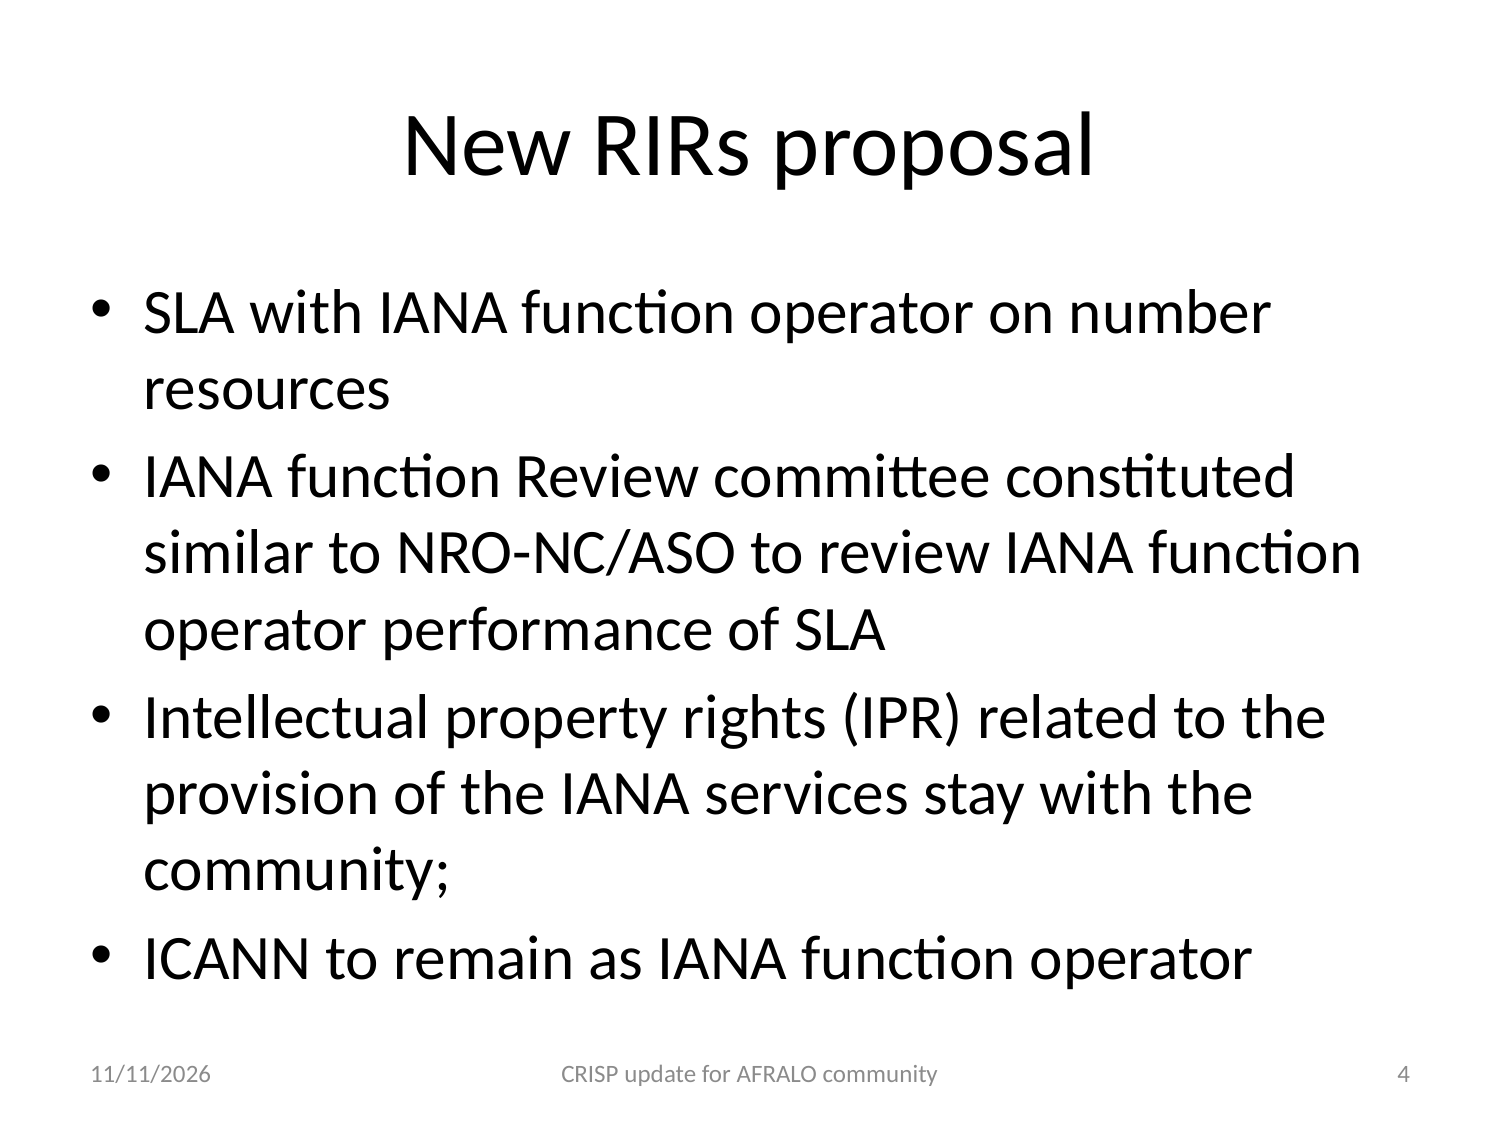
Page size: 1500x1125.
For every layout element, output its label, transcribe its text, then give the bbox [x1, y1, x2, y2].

slide_number 4 [1074, 1042, 1425, 1103]
title New RIRs proposal [75, 45, 1425, 233]
list SLA with IANA function operator on number resources IANA function Review committee constituted similar to NRO-NC/ASO to review IANA function operator performance of SLA Intellectual property rights (IPR) related to the provision of the IANA services stay with the community; ICANN to remain as IANA function operator [75, 262, 1425, 1005]
footer CRISP update for AFRALO community [512, 1042, 988, 1103]
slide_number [75, 1042, 425, 1103]
